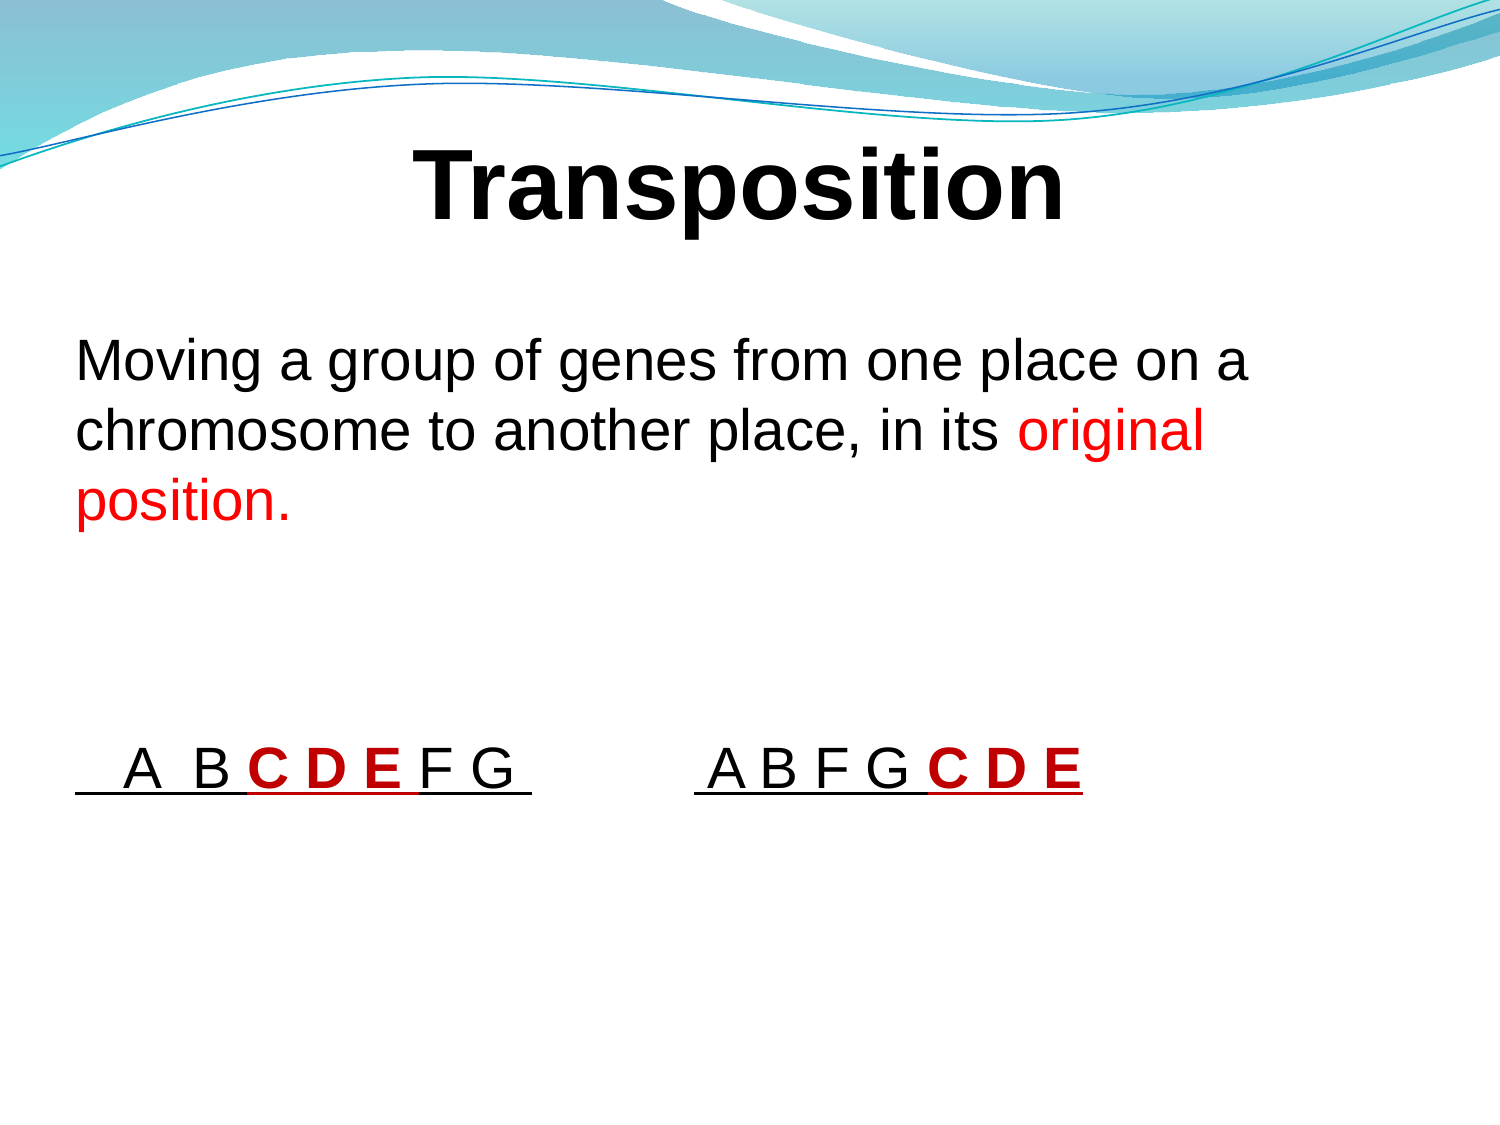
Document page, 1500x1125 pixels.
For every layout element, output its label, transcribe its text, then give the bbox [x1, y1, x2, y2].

subtitle Moving a group of genes from one place on a chromosome to another place, in its original position. A B C D E F G A B F G C D E [75, 314, 1425, 1035]
title Transposition [64, 90, 1415, 278]
